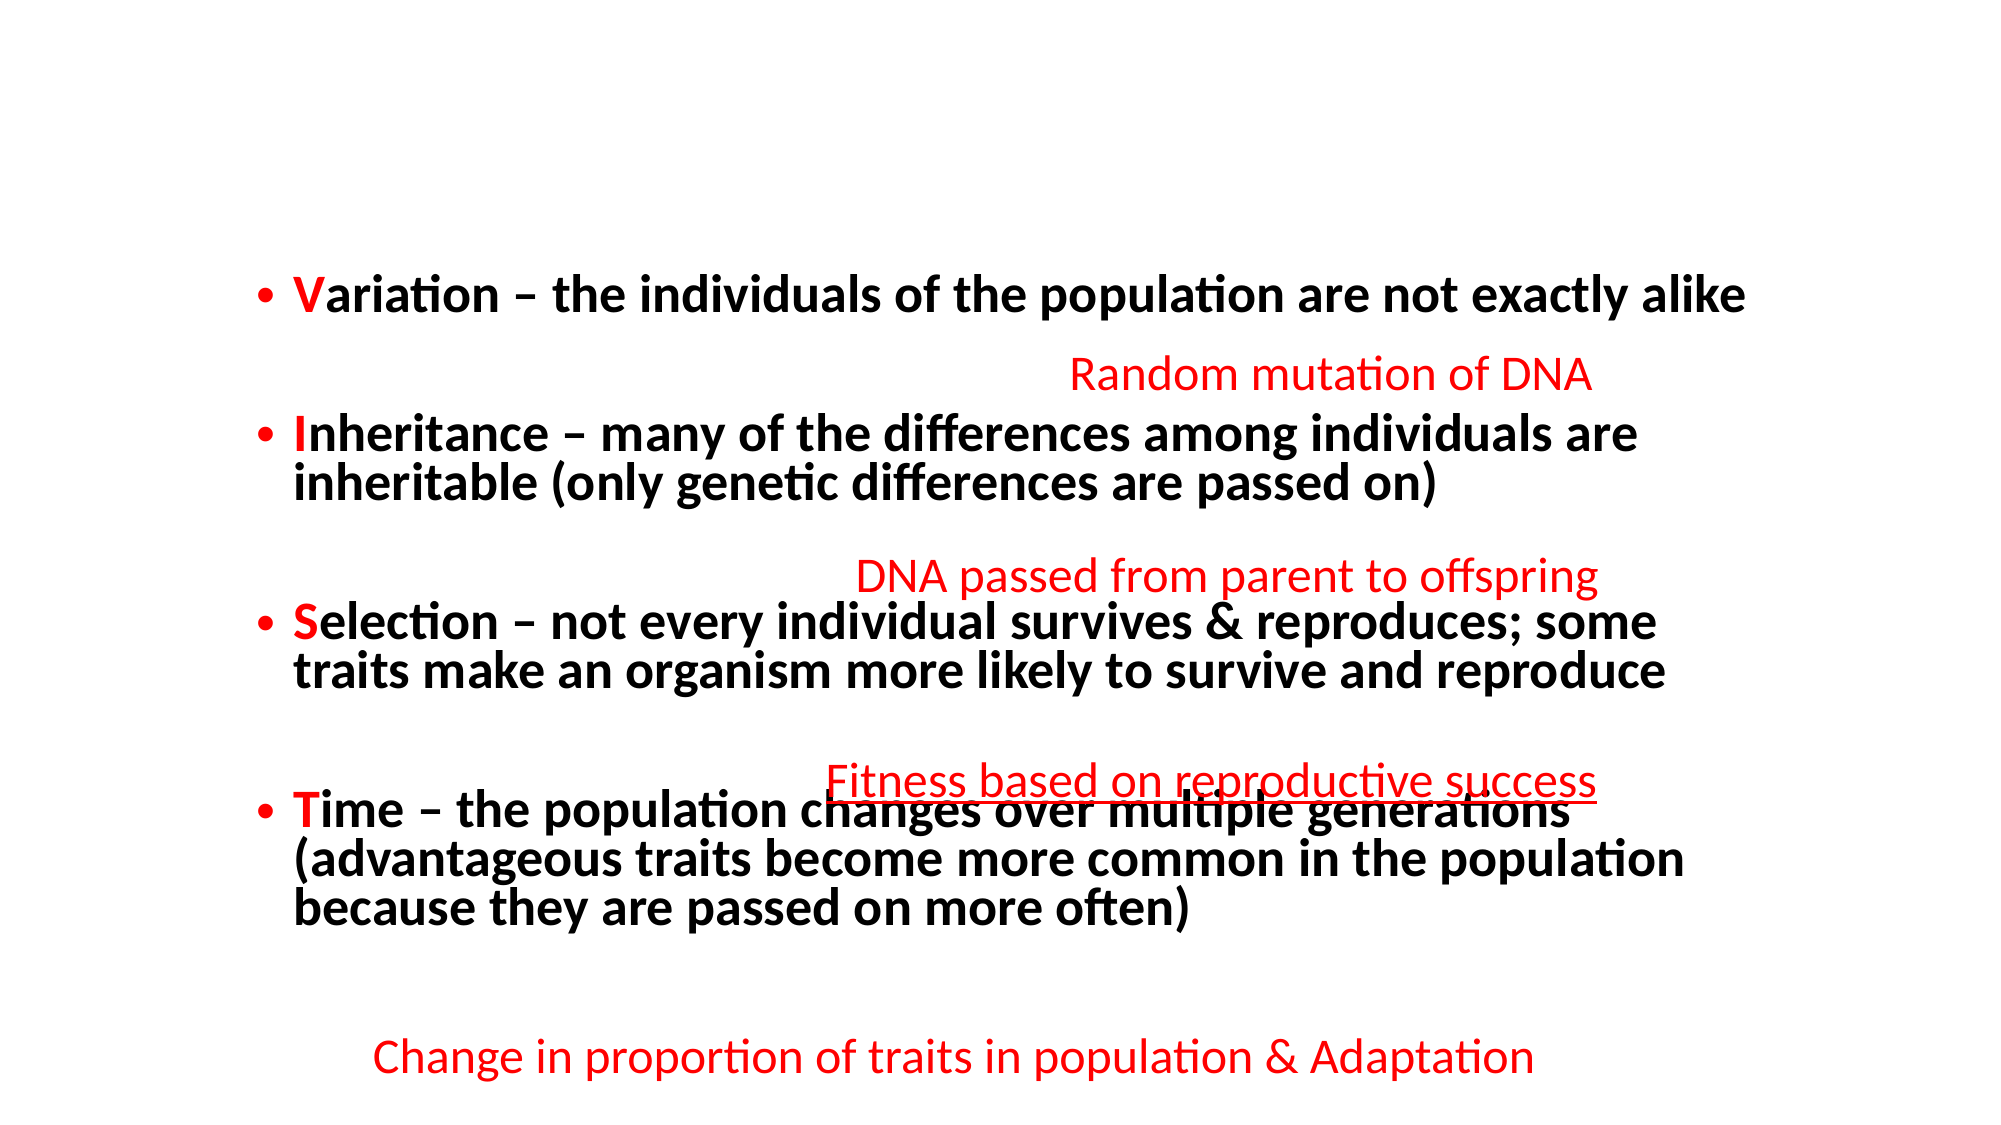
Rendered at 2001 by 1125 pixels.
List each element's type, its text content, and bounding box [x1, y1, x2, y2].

text_box Fitness based on reproductive success [810, 740, 1613, 816]
text_box Change in proportion of traits in population & Adaptation [358, 1015, 1551, 1091]
text_box Random mutation of DNA [1054, 333, 1608, 408]
list Variation – the individuals of the population are not exactly alike Inheritance – many of the differences among individuals are inheritable (only genetic differences are passed on) Selection – not every individual survives & reproduces; some traits make an organism more likely to survive and reproduce Time – the population changes over multiple generations (advantageous traits become more common in the population because they are passed on more often) [241, 265, 1786, 1102]
text_box DNA passed from parent to offspring [840, 534, 1614, 610]
